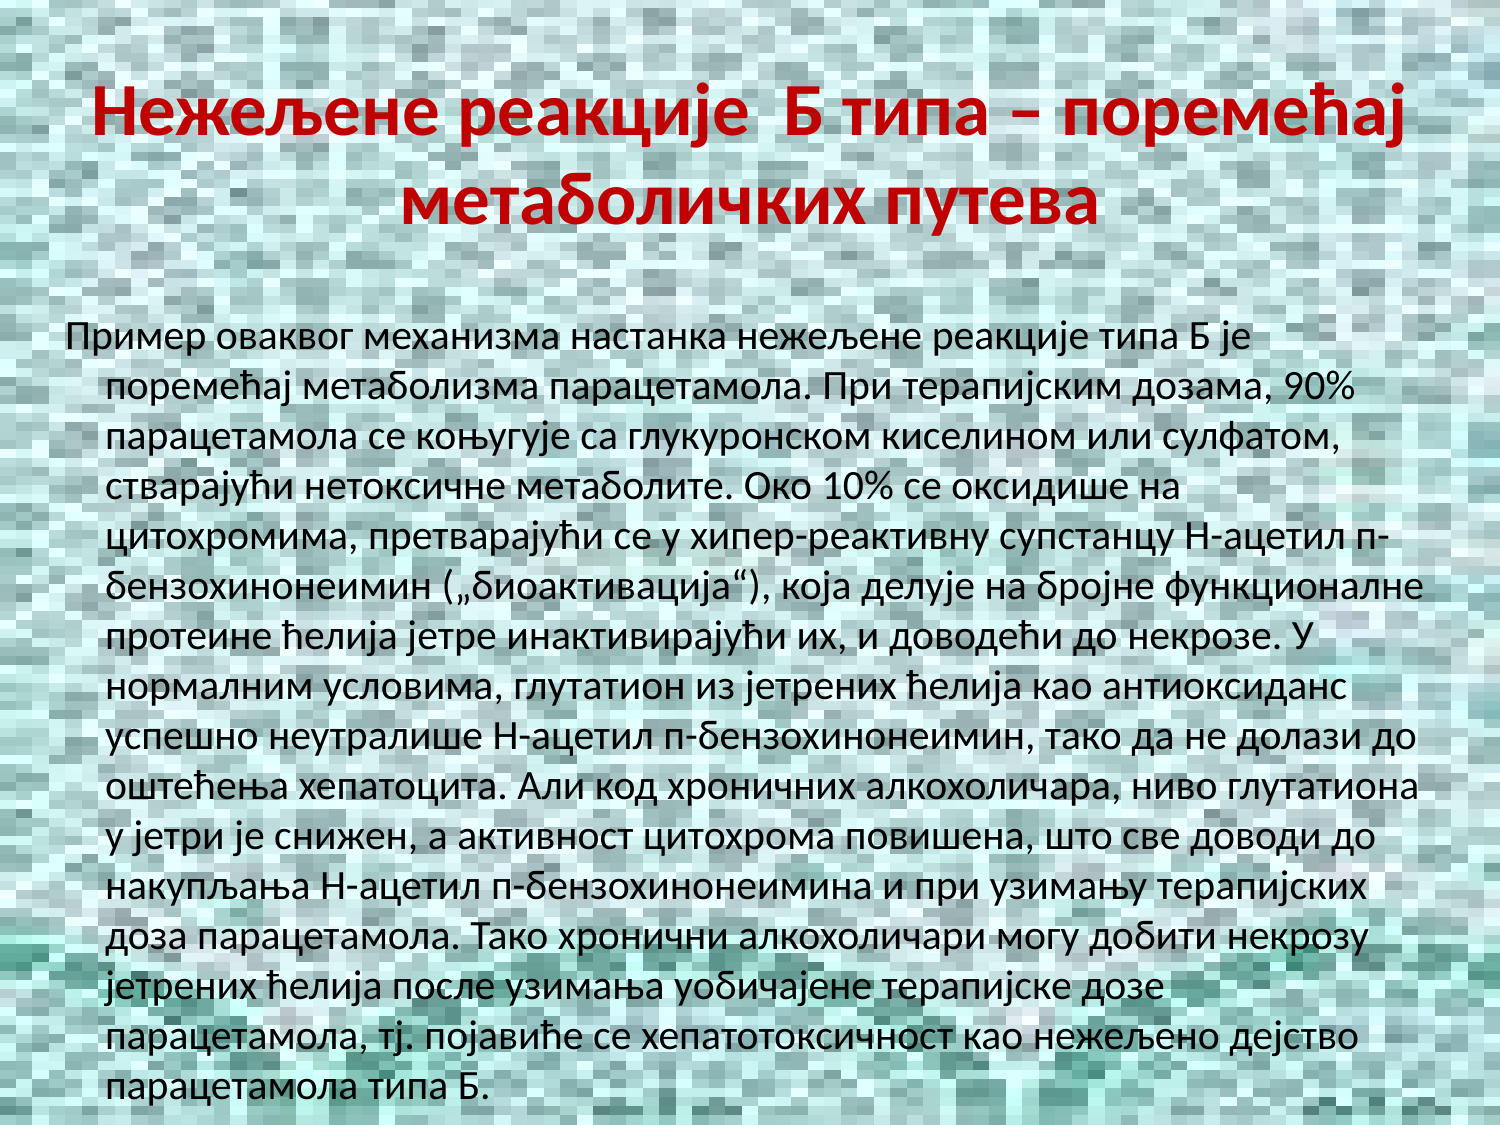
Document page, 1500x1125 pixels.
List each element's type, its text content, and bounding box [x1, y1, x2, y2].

picture [0, 0, 1500, 1125]
list Пример оваквог механизма настанка нежељене реакције типа Б је поремећај метаболизма парацетамола. При терапијским дозама, 90% парацетамола се коњугује са глукуронском киселином или сулфатом, стварајући нетоксичне метаболите. Око 10% се оксидише на цитохромима, претварајући се у хипер-реактивну супстанцу Н-ацетил п-бензохинонеимин („биоактивација“), која делује на бројне функционалне протеине ћелија јетре инактивирајући их, и доводећи до некрозе. У нормалним условима, глутатион из јетрених ћелија као антиоксиданс успешно неутралише Н-ацетил п-бензохинонеимин, тако да не долази до оштећења хепатоцита. Али код хроничних алкохоличара, ниво глутатиона у јетри је снижен, а активност цитохрома повишена, што све доводи до накупљања Н-ацетил п-бензохинонеимина и при узимању терапијских доза парацетамола. Тако хронични алкохоличари могу добити некрозу јетрених ћелија после узимања уобичајене терапијске дозе парацетамола, тј. појавиће се хепатотоксичност као нежељено дејство парацетамола типа Б. [50, 299, 1450, 1125]
title Нежељене реакције Б типа – поремећај метаболичких путева [75, 50, 1425, 250]
